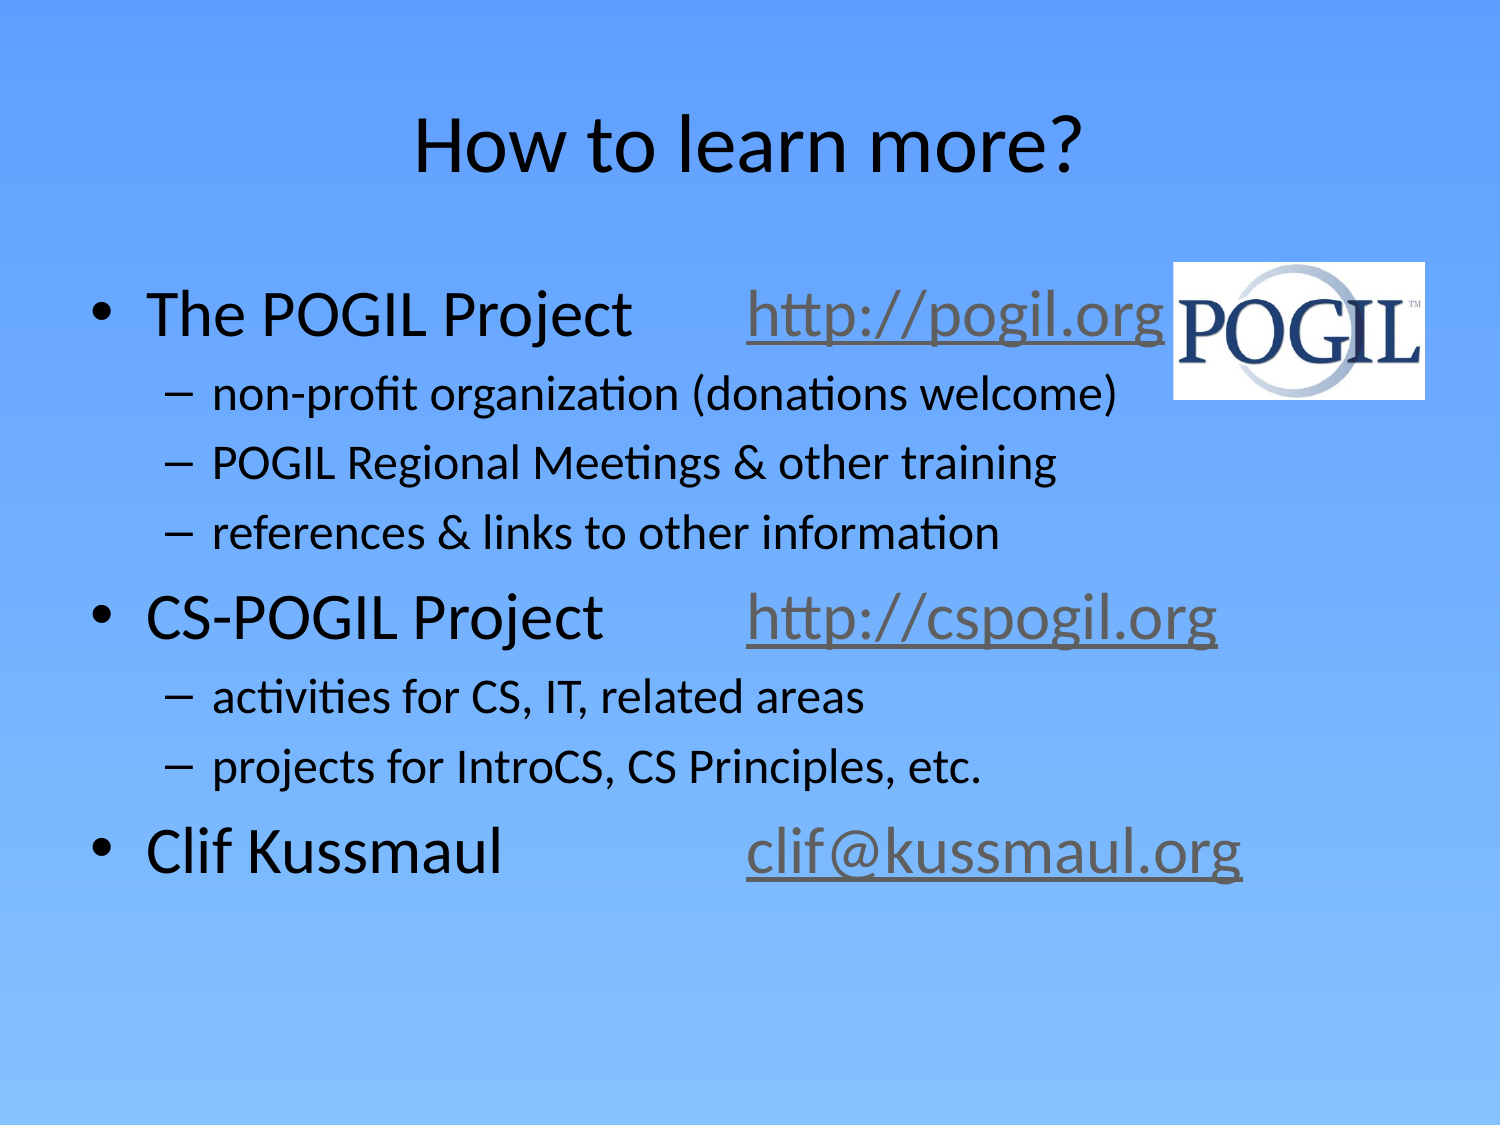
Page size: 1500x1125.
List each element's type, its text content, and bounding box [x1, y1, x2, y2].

title How to learn more? [75, 45, 1425, 233]
picture [1173, 262, 1426, 401]
list The POGIL Project http://pogil.org non-profit organization (donations welcome) POGIL Regional Meetings & other training references & links to other information CS-POGIL Project http://cspogil.org activities for CS, IT, related areas projects for IntroCS, CS Principles, etc. Clif Kussmaul clif@kussmaul.org [75, 262, 1425, 1005]
